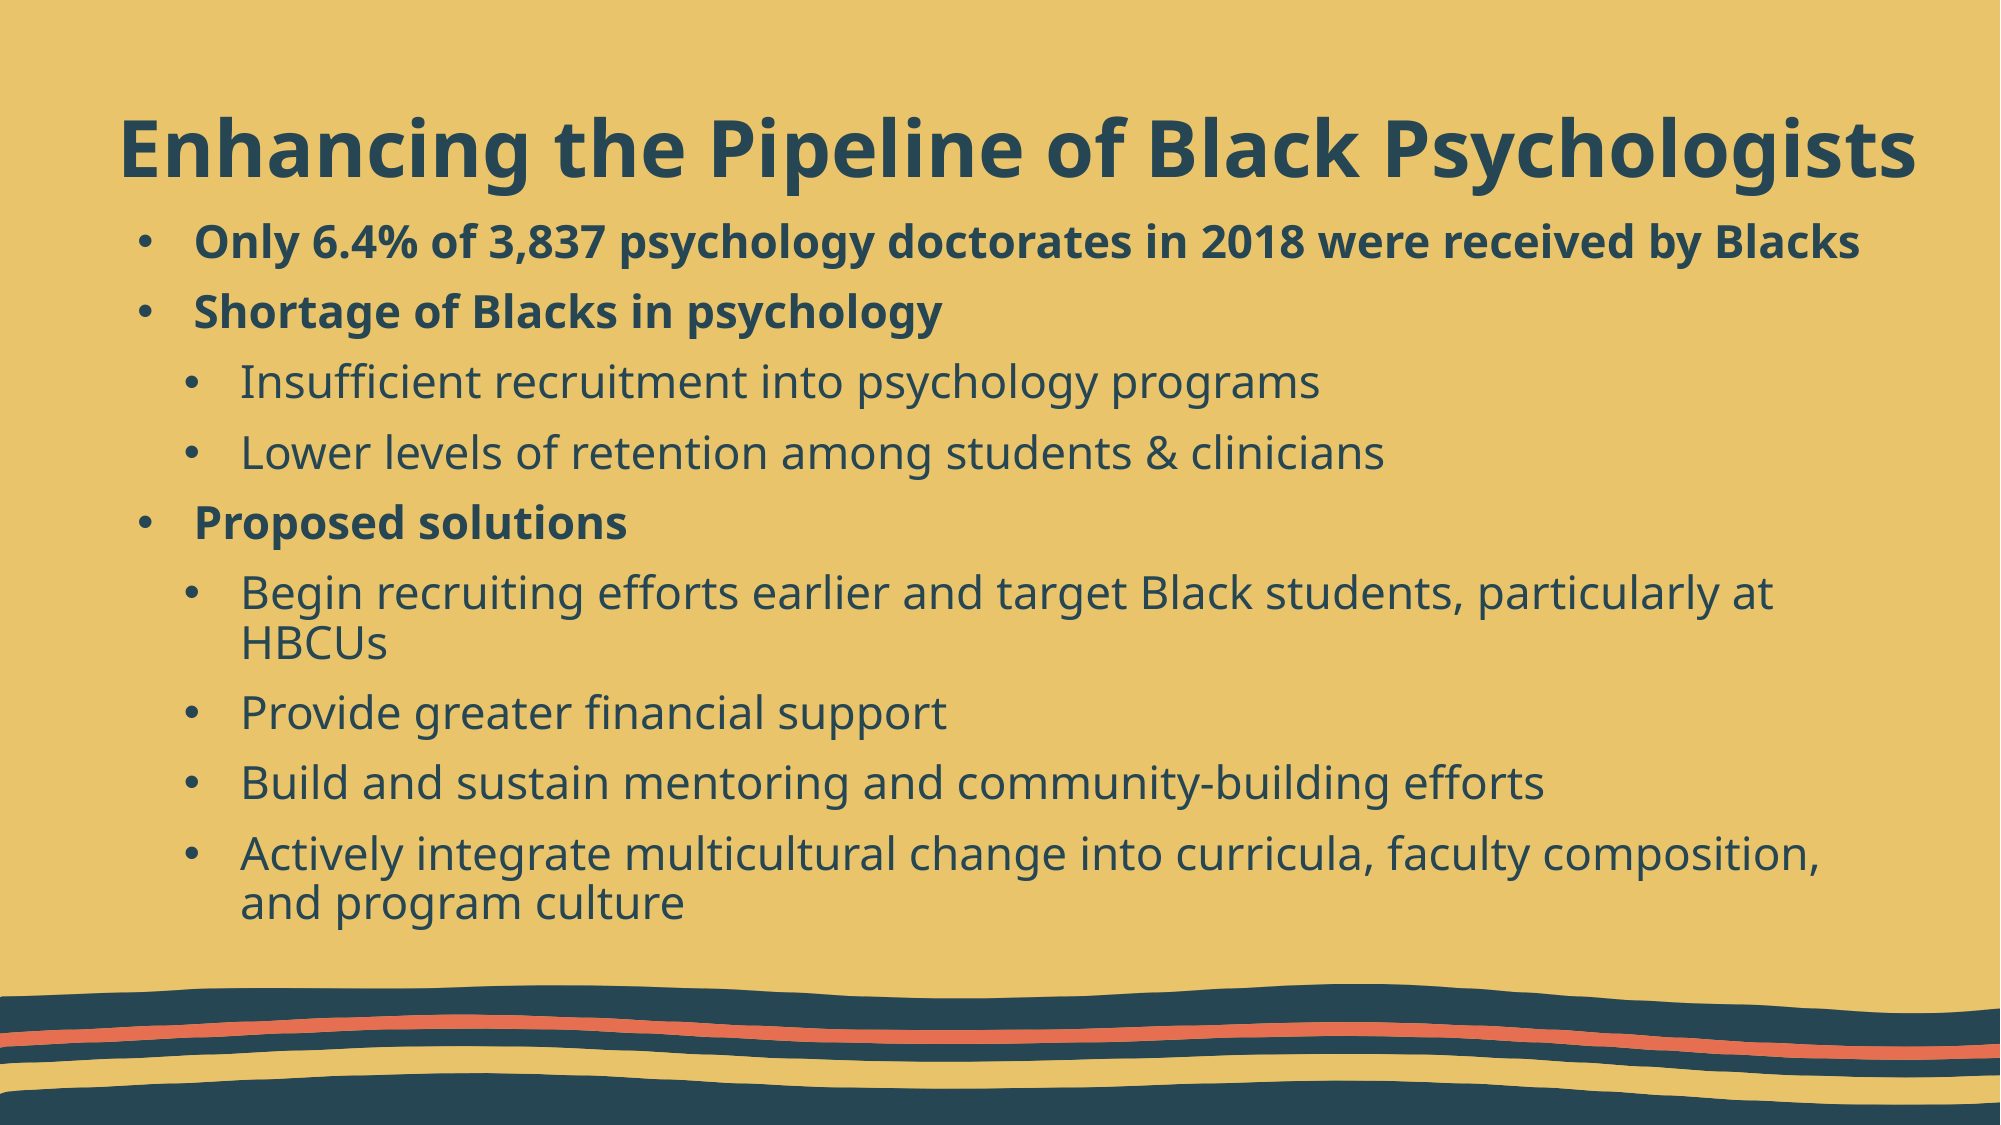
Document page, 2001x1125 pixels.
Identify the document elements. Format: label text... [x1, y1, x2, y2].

title Enhancing the Pipeline of Black Psychologists [102, 101, 1957, 297]
picture [0, 984, 2000, 1125]
list Only 6.4% of 3,837 psychology doctorates in 2018 were received by Blacks Shortage of Blacks in psychology Insufficient recruitment into psychology programs Lower levels of retention among students & clinicians Proposed solutions Begin recruiting efforts earlier and target Black students, particularly at HBCUs Provide greater financial support Build and sustain mentoring and community-building efforts Actively integrate multicultural change into curricula, faculty composition, and program culture [122, 297, 1878, 829]
